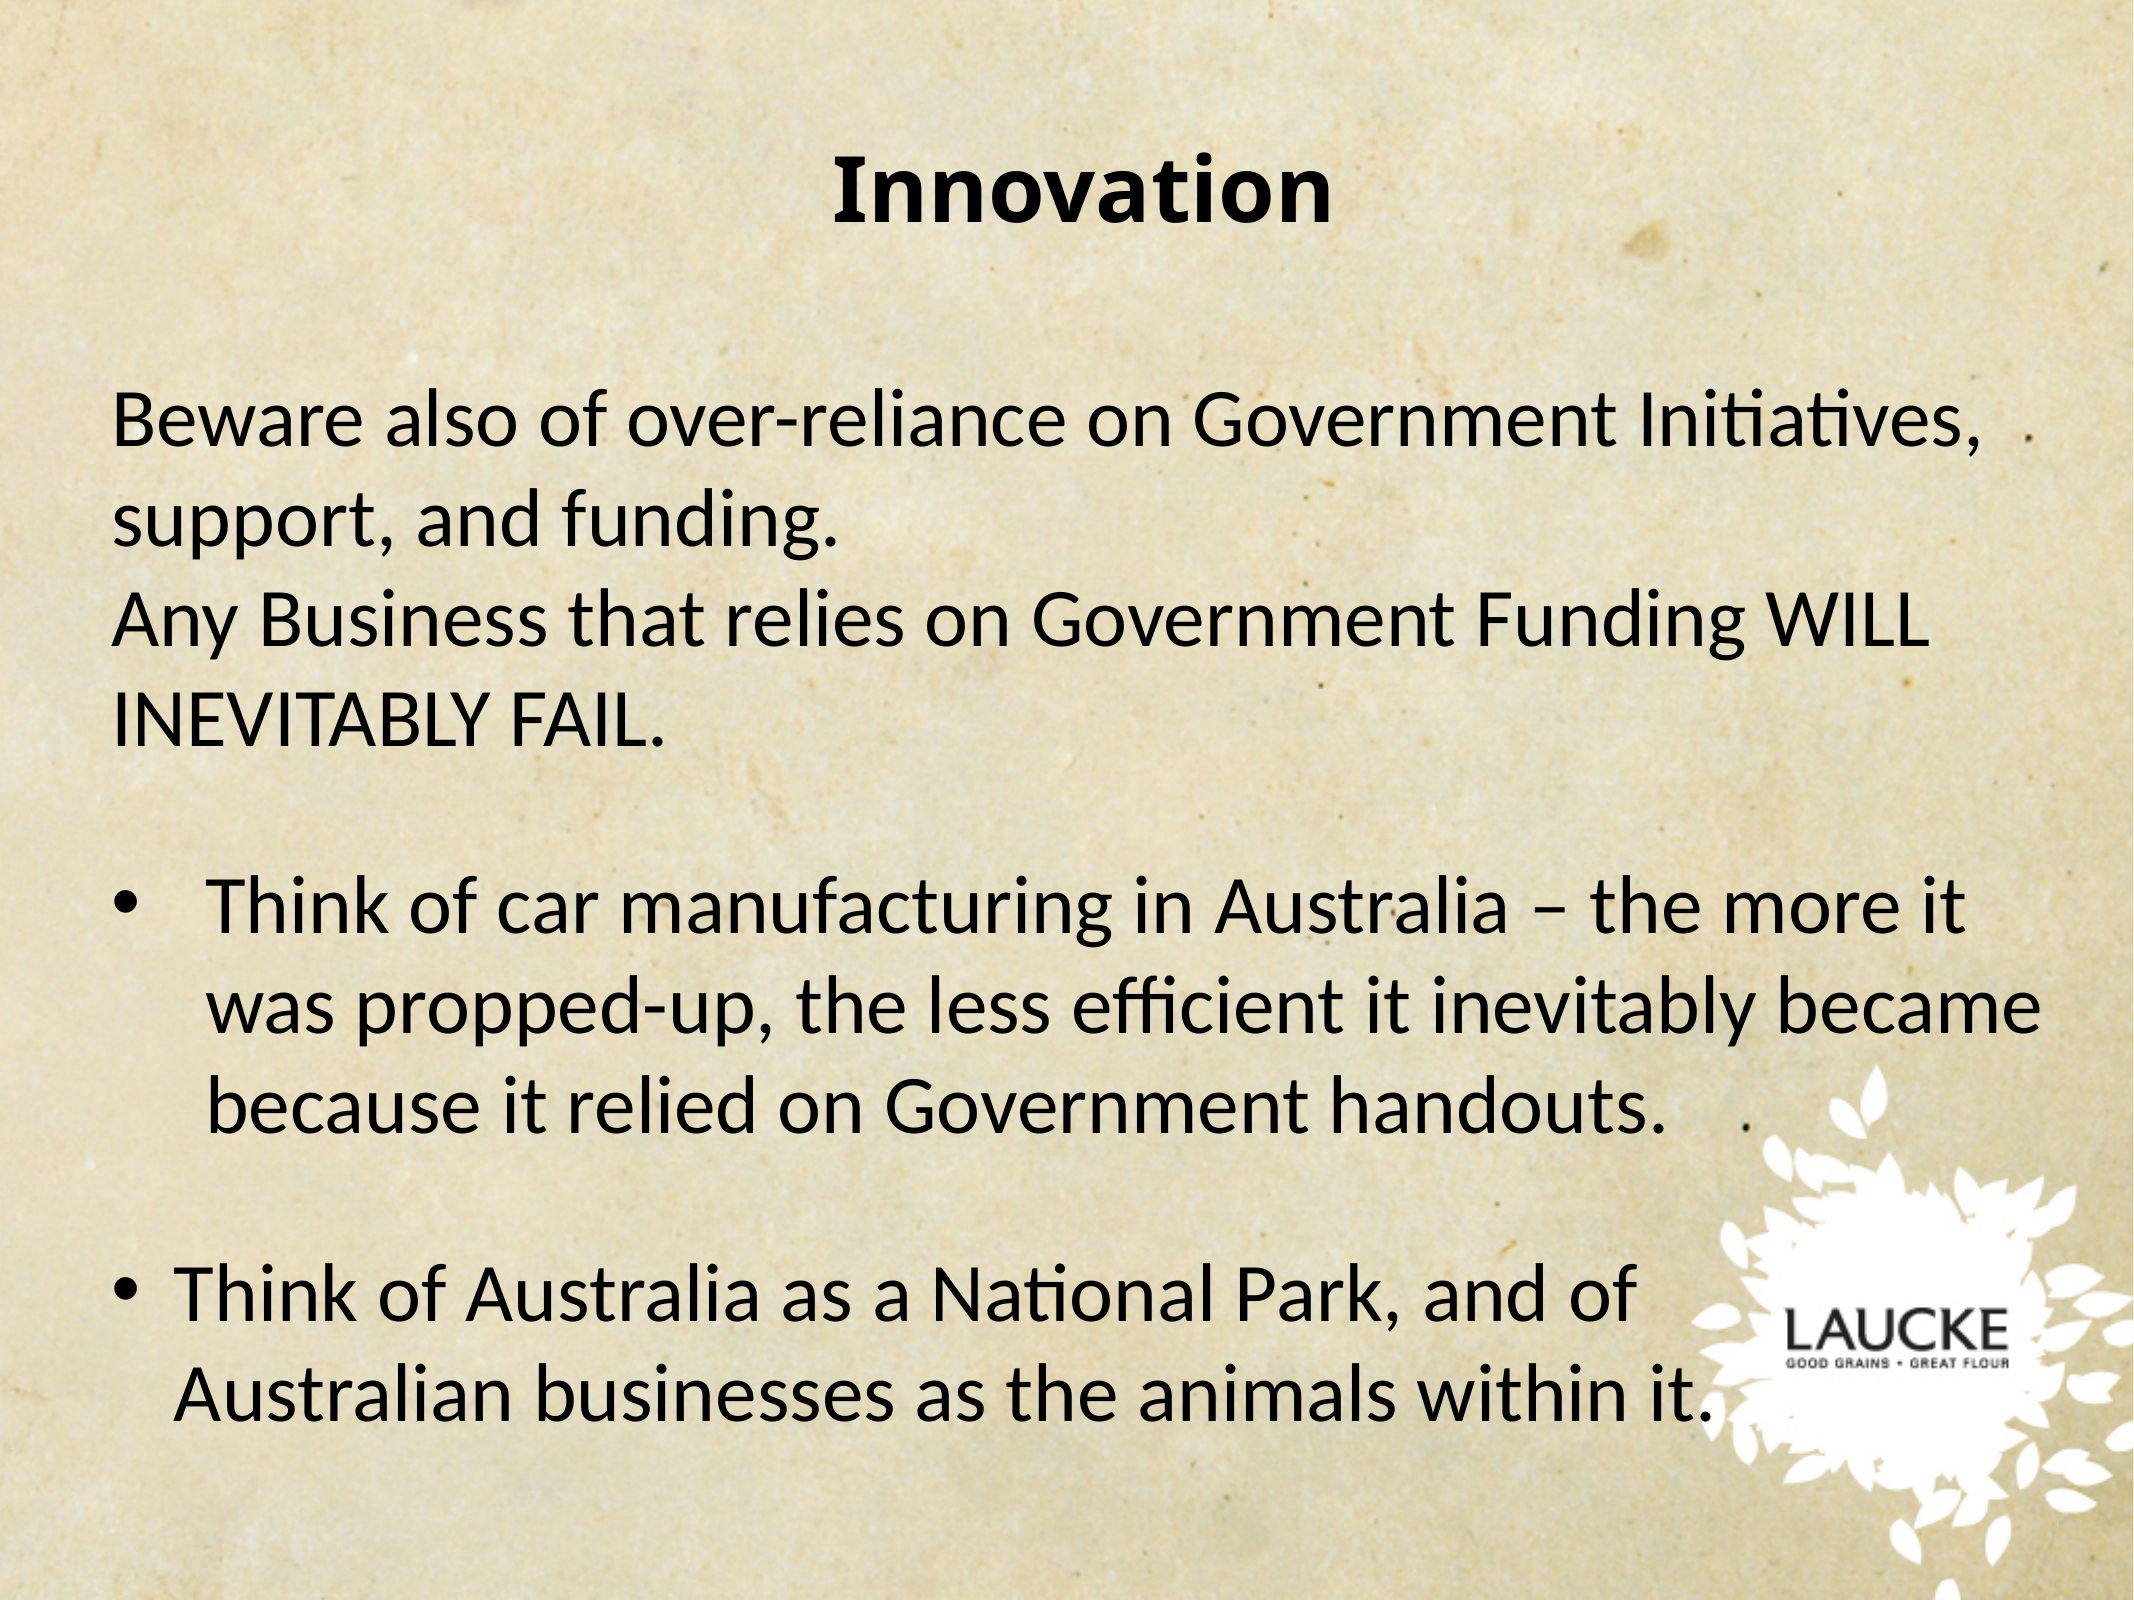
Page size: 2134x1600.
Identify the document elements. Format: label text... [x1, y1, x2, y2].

text_box [86, 256, 2059, 1393]
picture [0, 0, 2134, 1600]
text_box Beware also of over-reliance on Government Initiatives, support, and funding. Any Business that relies on Government Funding WILL INEVITABLY FAIL. Think of car manufacturing in Australia – the more it was propped-up, the less efficient it inevitably became because it relied on Government handouts. Think of Australia as a National Park, and of Australian businesses as the animals within it. [103, 315, 2076, 1486]
text_box Innovation [97, 55, 2071, 315]
